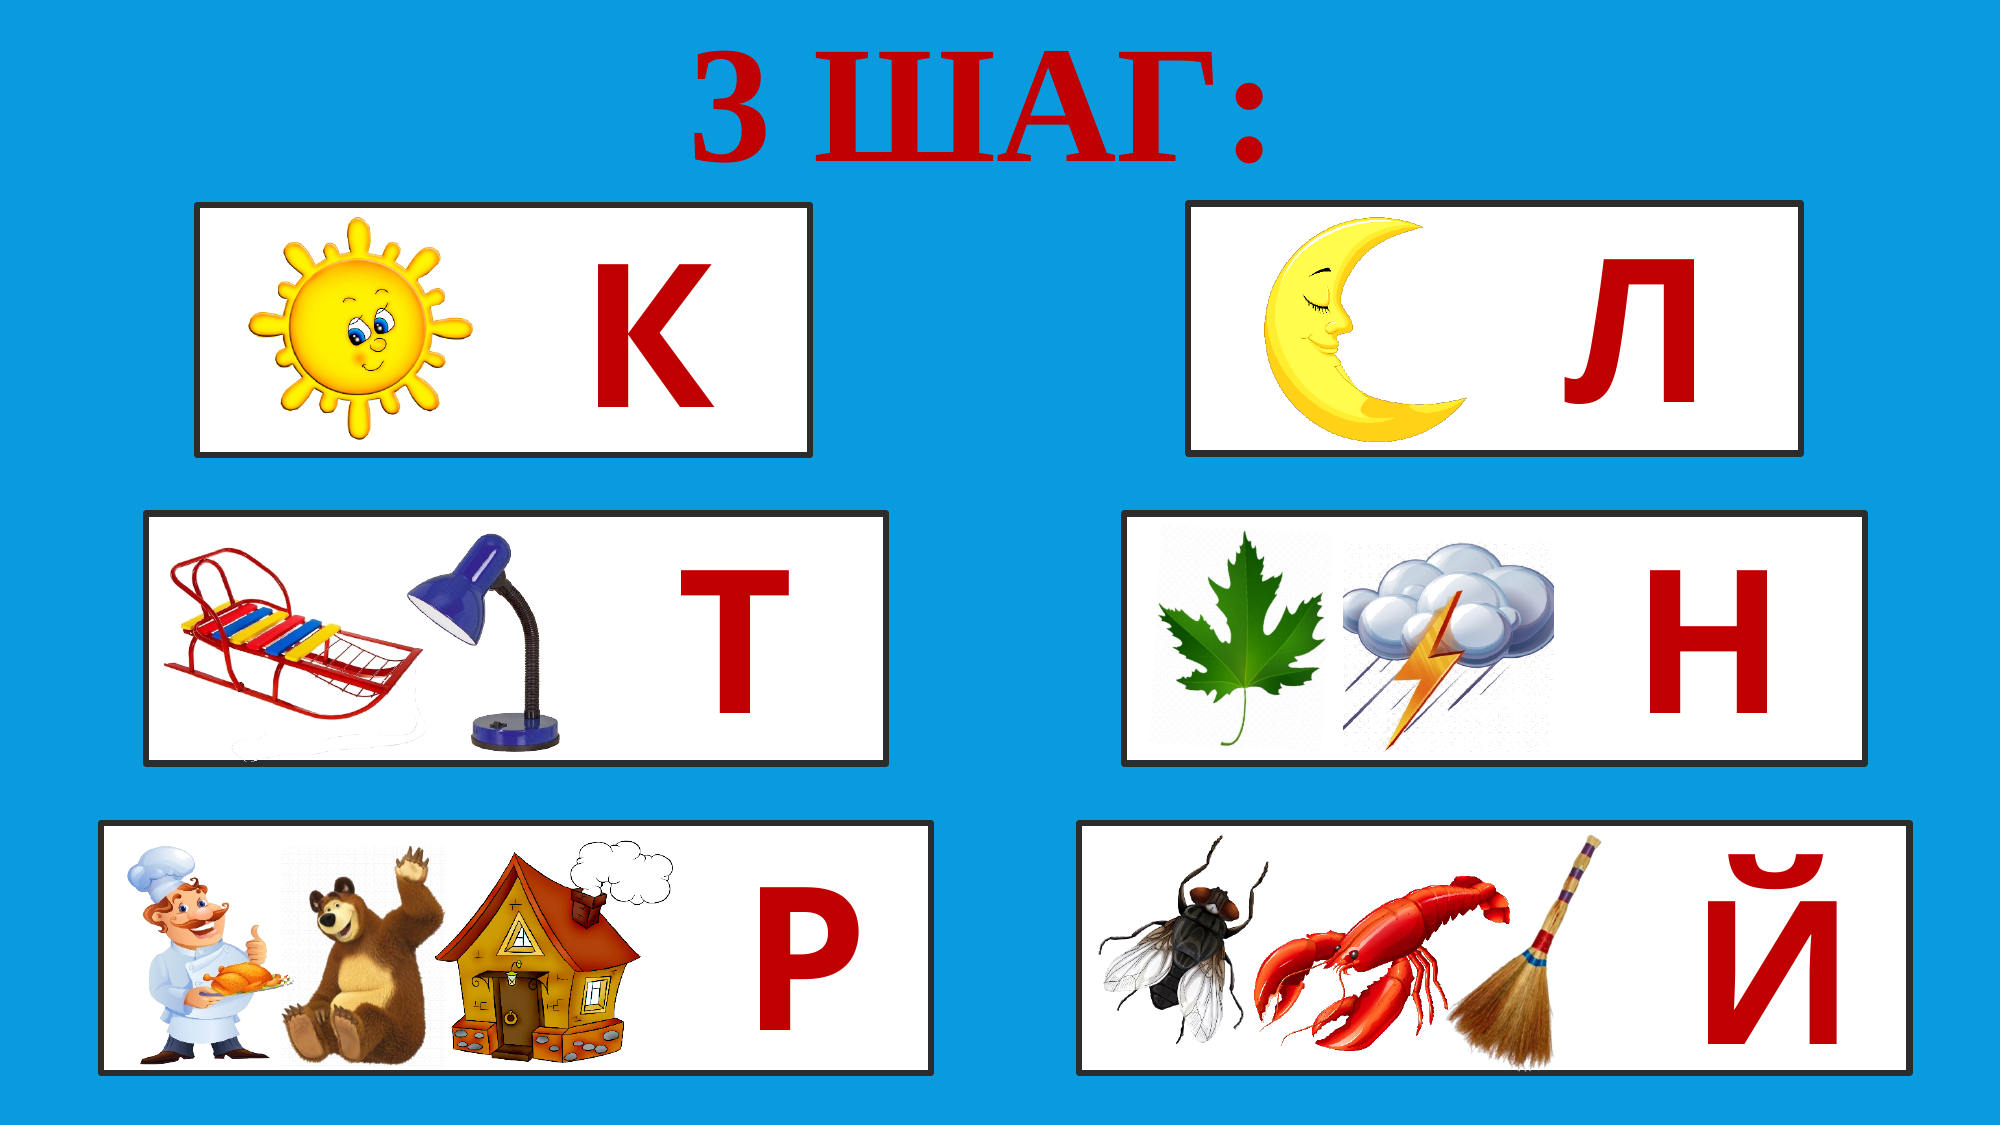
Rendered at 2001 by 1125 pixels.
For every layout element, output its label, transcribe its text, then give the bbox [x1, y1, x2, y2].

picture [1150, 525, 1332, 751]
picture [1122, 511, 1867, 766]
text_box Н [1618, 505, 1801, 761]
picture [248, 217, 473, 441]
picture [195, 203, 812, 457]
text_box [145, 513, 887, 764]
text_box [1187, 203, 1802, 455]
picture [99, 821, 933, 1075]
text_box [1078, 1062, 1459, 1074]
text_box [1315, 822, 1461, 864]
text_box [196, 204, 811, 456]
picture [1343, 541, 1554, 753]
text_box [1625, 822, 1911, 1074]
text_box Р [727, 823, 883, 1078]
picture [1264, 217, 1467, 442]
text_box Т [662, 505, 809, 761]
text_box Л [1548, 195, 1728, 451]
text_box [100, 822, 932, 1074]
picture [124, 838, 674, 1066]
picture [144, 511, 888, 766]
text_box 3 ШАГ: [673, 0, 1294, 203]
picture [1186, 201, 1803, 456]
text_box [1123, 513, 1866, 764]
text_box Й [1676, 836, 1871, 1092]
picture [1077, 821, 1912, 1075]
text_box К [565, 199, 730, 455]
